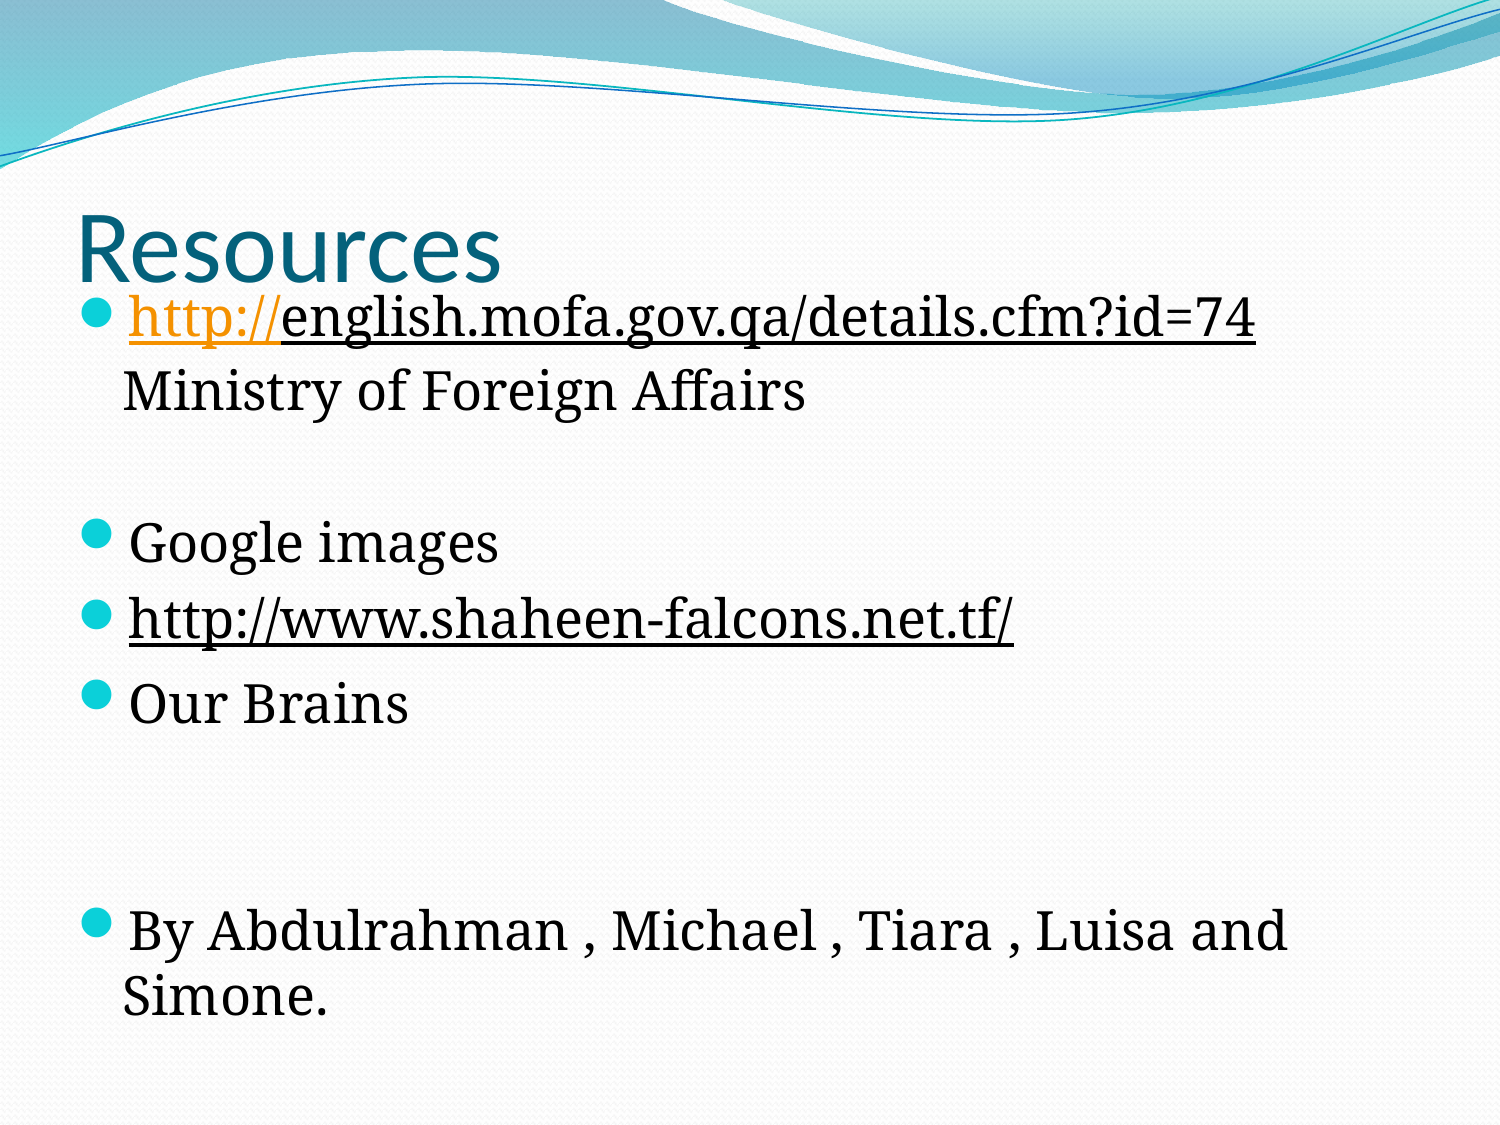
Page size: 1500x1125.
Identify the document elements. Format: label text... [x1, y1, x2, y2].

title Resources [75, 115, 1425, 303]
list http://english.mofa.gov.qa/details.cfm?id=74 Ministry of Foreign Affairs Google images http://www.shaheen-falcons.net.tf/ Our Brains By Abdulrahman , Michael , Tiara , Luisa and Simone. [62, 275, 1413, 1048]
